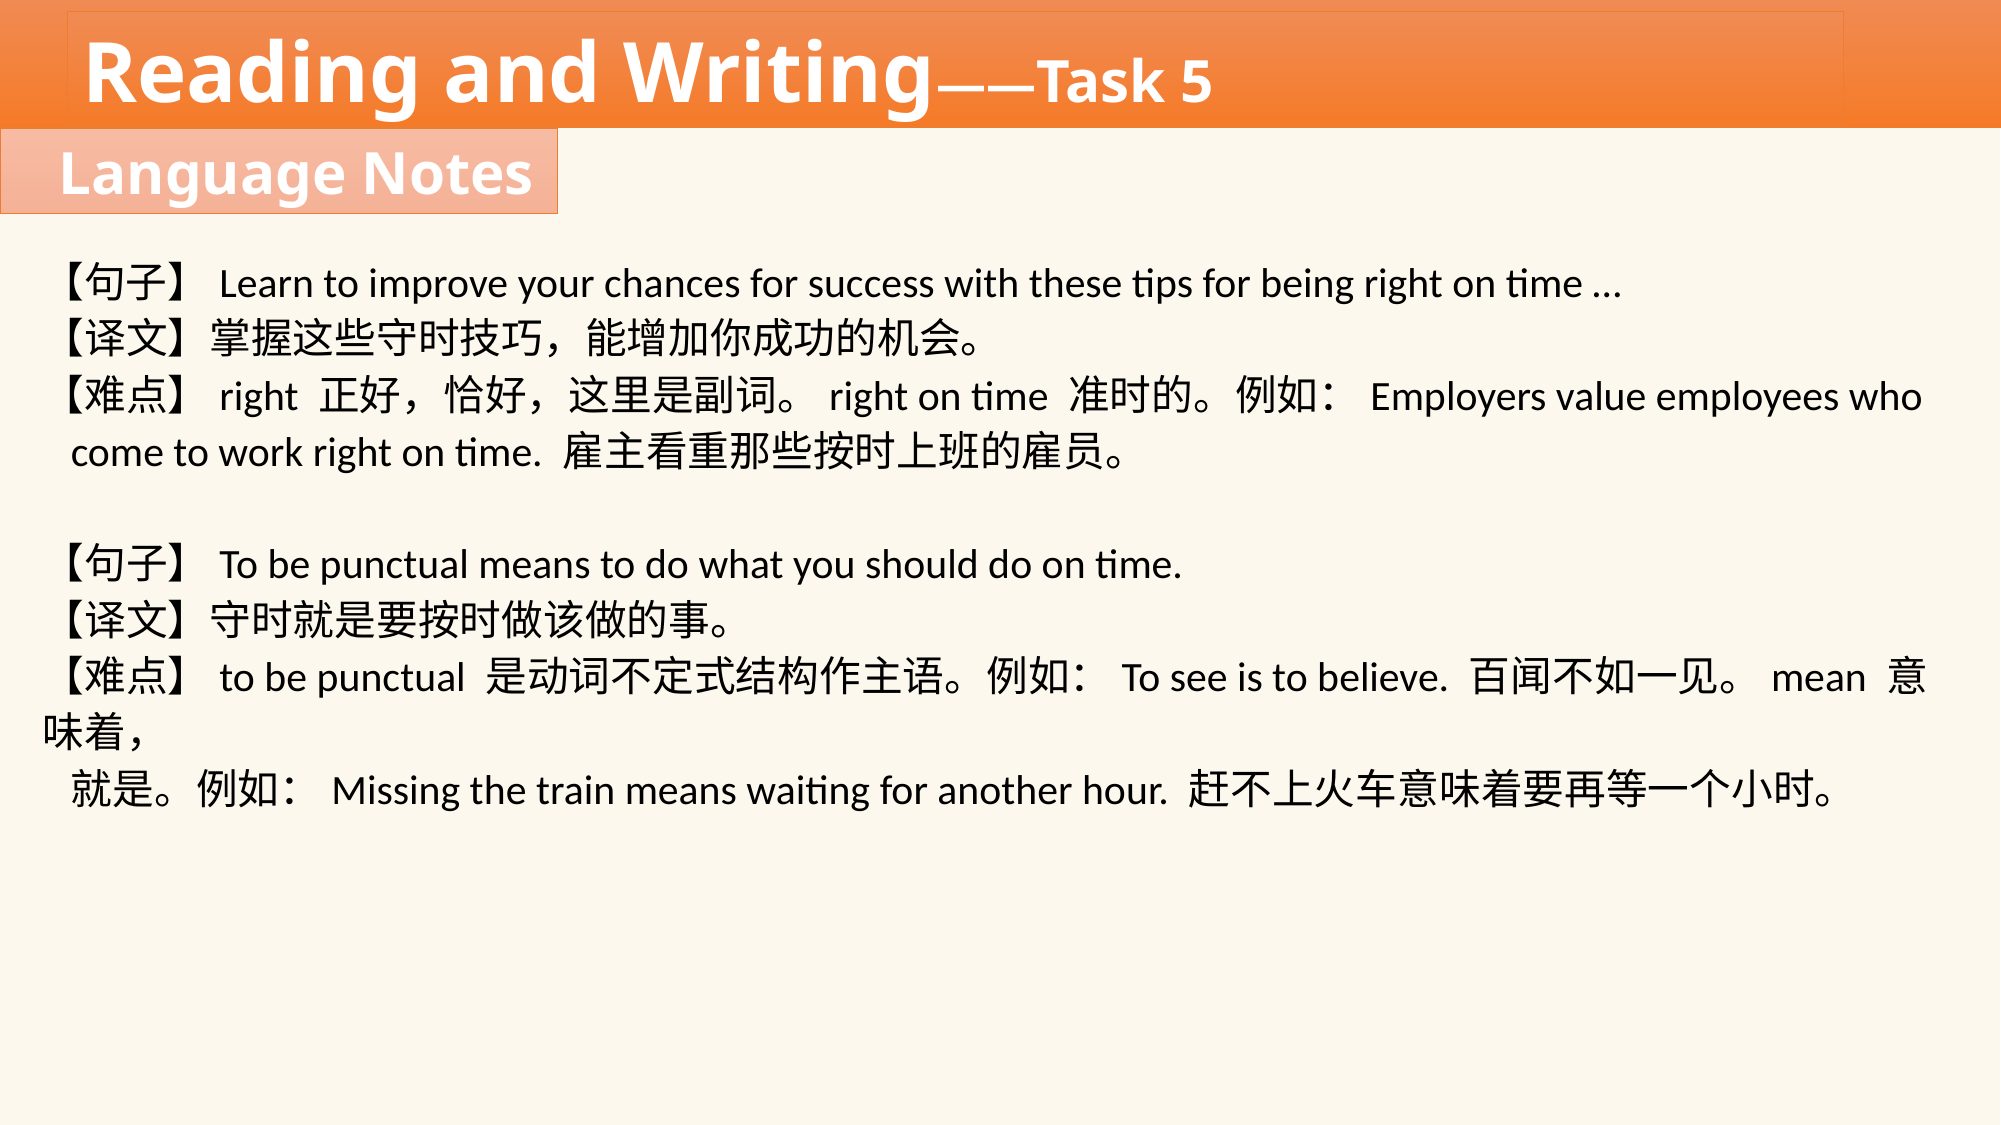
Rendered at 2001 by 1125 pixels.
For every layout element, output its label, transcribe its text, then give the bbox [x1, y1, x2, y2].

text_box 【句子】Learn to improve your chances for success with these tips for being right on time … 【译文】掌握这些守时技巧，能增加你成功的机会。 【难点】right 正好，恰好，这里是副词。right on time 准时的。例如：Employers value employees who come to work right on time. 雇主看重那些按时上班的雇员。 【句子】To be punctual means to do what you should do on time. 【译文】守时就是要按时做该做的事。 【难点】to be punctual 是动词不定式结构作主语。例如：To see is to believe. 百闻不如一见。mean 意味着， 就是。例如：Missing the train means waiting for another hour. 赶不上火车意味着要再等一个小时。 [27, 242, 1973, 820]
text_box Language Notes [0, 128, 558, 214]
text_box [0, 0, 2000, 128]
